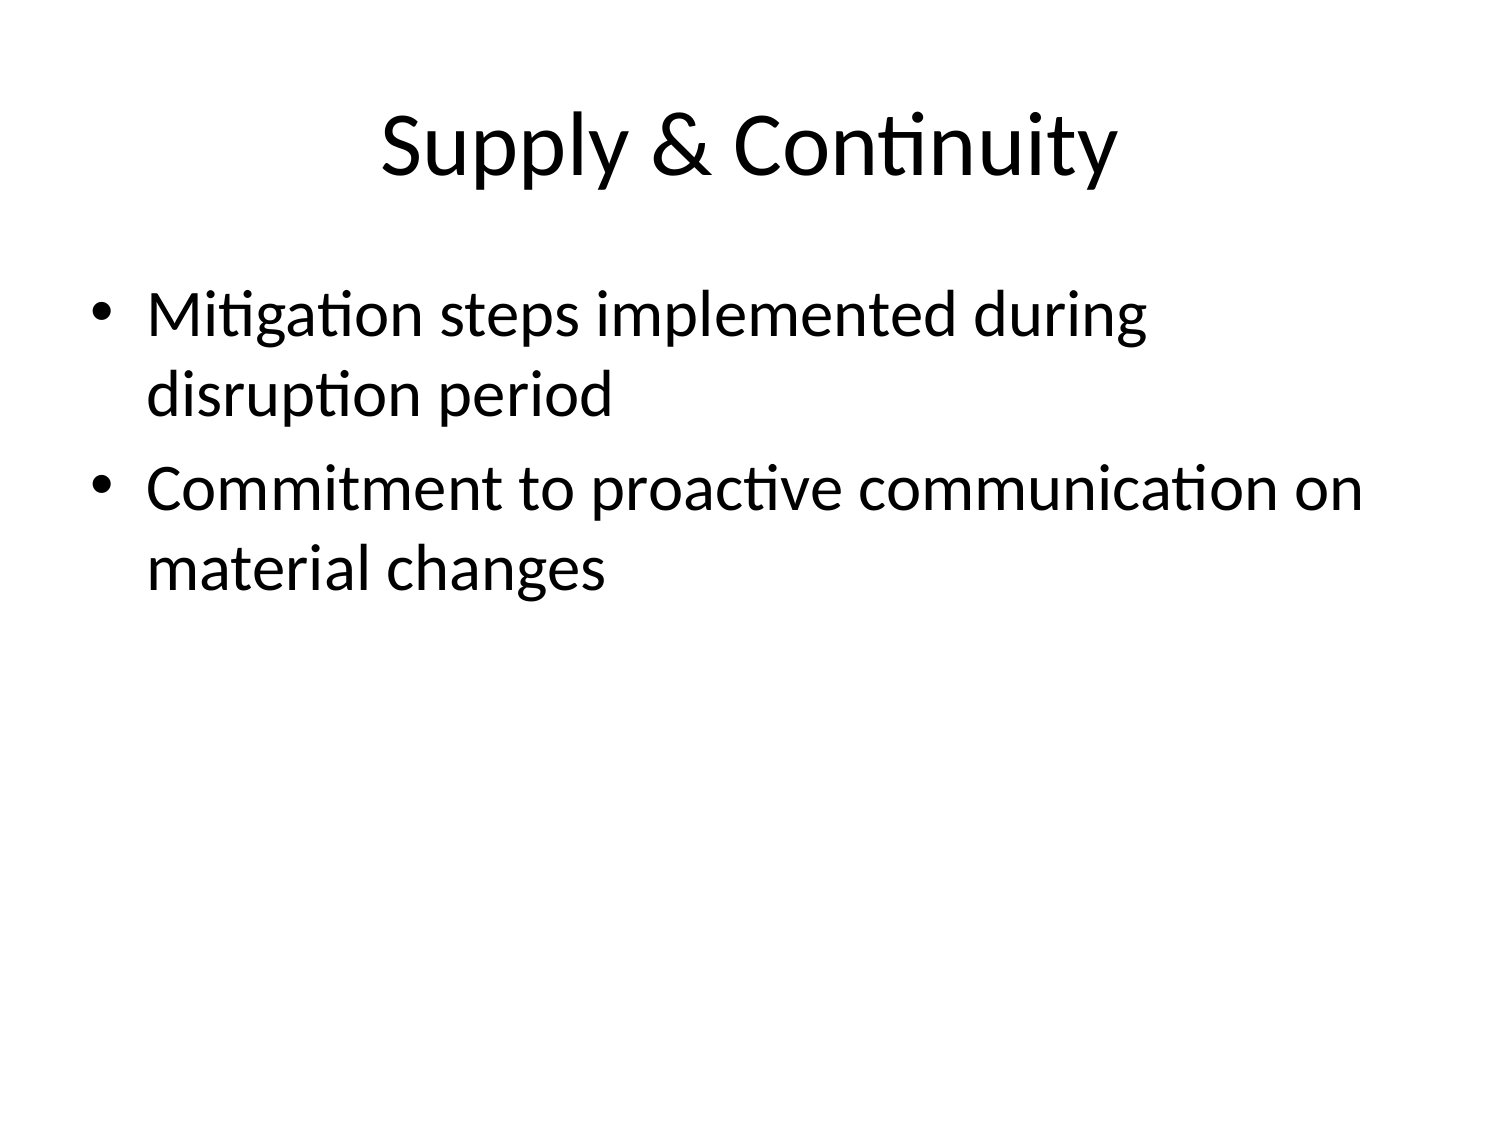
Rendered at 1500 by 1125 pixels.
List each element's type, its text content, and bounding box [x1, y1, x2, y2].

list Mitigation steps implemented during disruption period Commitment to proactive communication on material changes [75, 262, 1425, 1005]
title Supply & Continuity [75, 45, 1425, 233]
